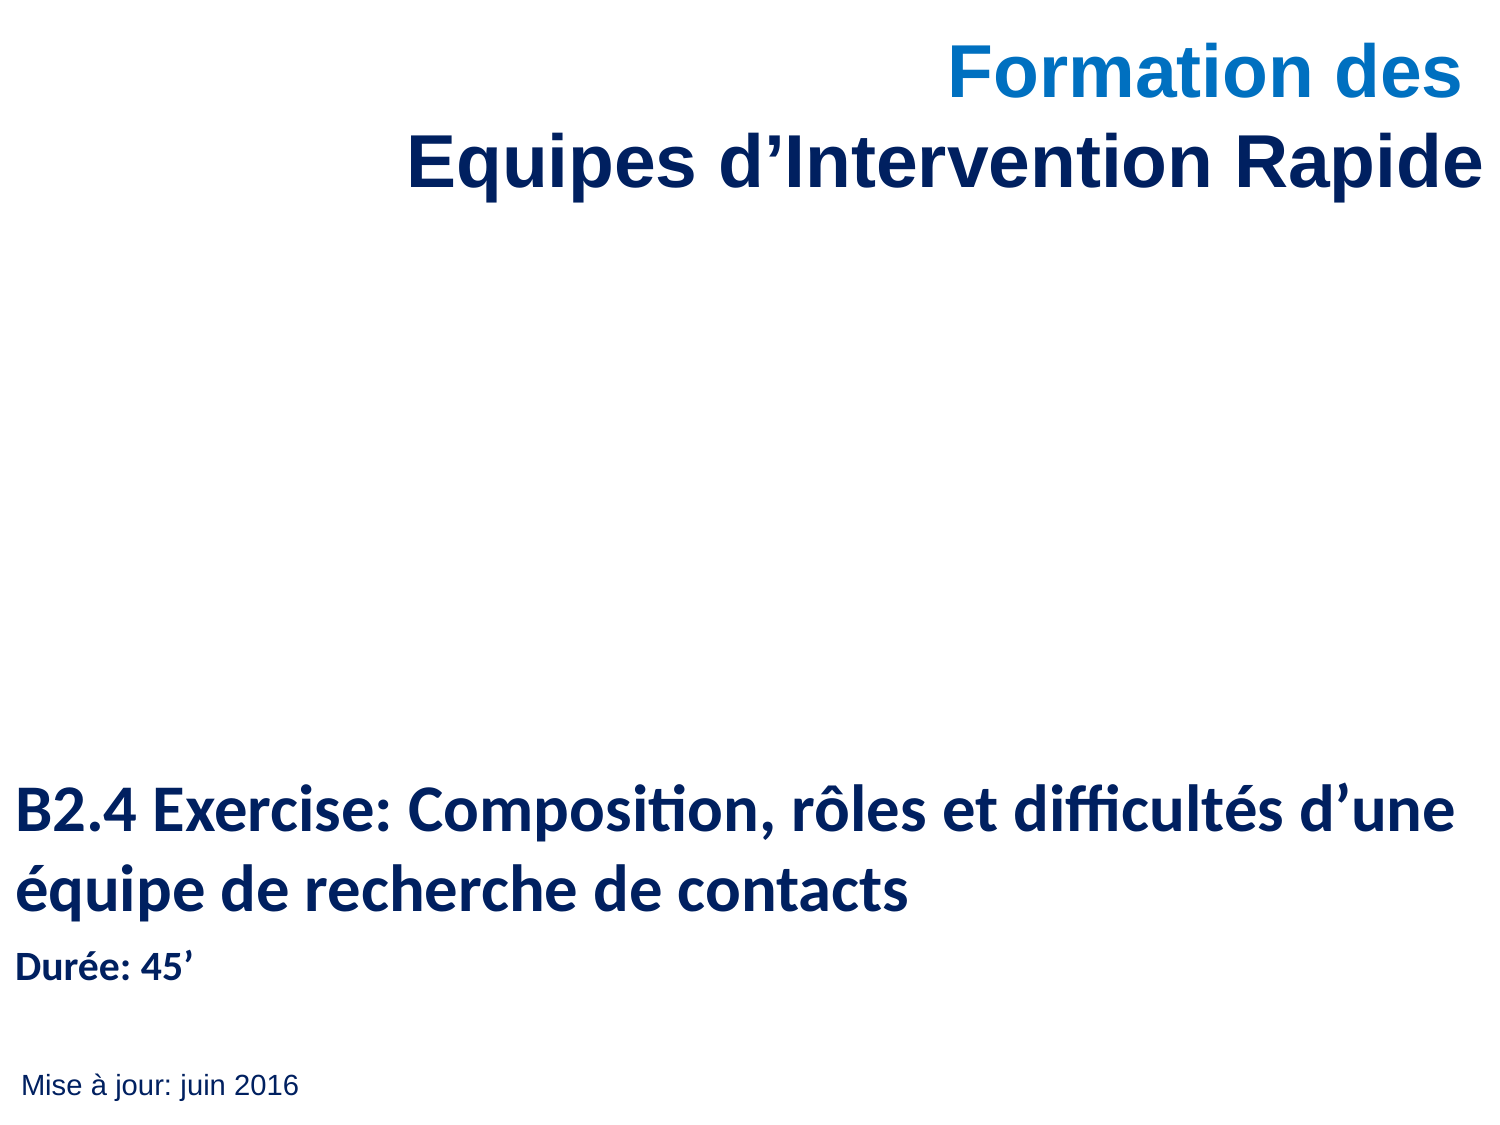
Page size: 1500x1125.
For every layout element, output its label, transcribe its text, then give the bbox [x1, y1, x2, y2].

subtitle B2.4 Exercise: Composition, rôles et difficultés d’une équipe de recherche de contacts Durée: 45’ [0, 757, 1500, 858]
text_box Mise à jour: juin 2016 [6, 1058, 315, 1109]
title Formation des Equipes d’Intervention Rapide [324, 13, 1500, 302]
